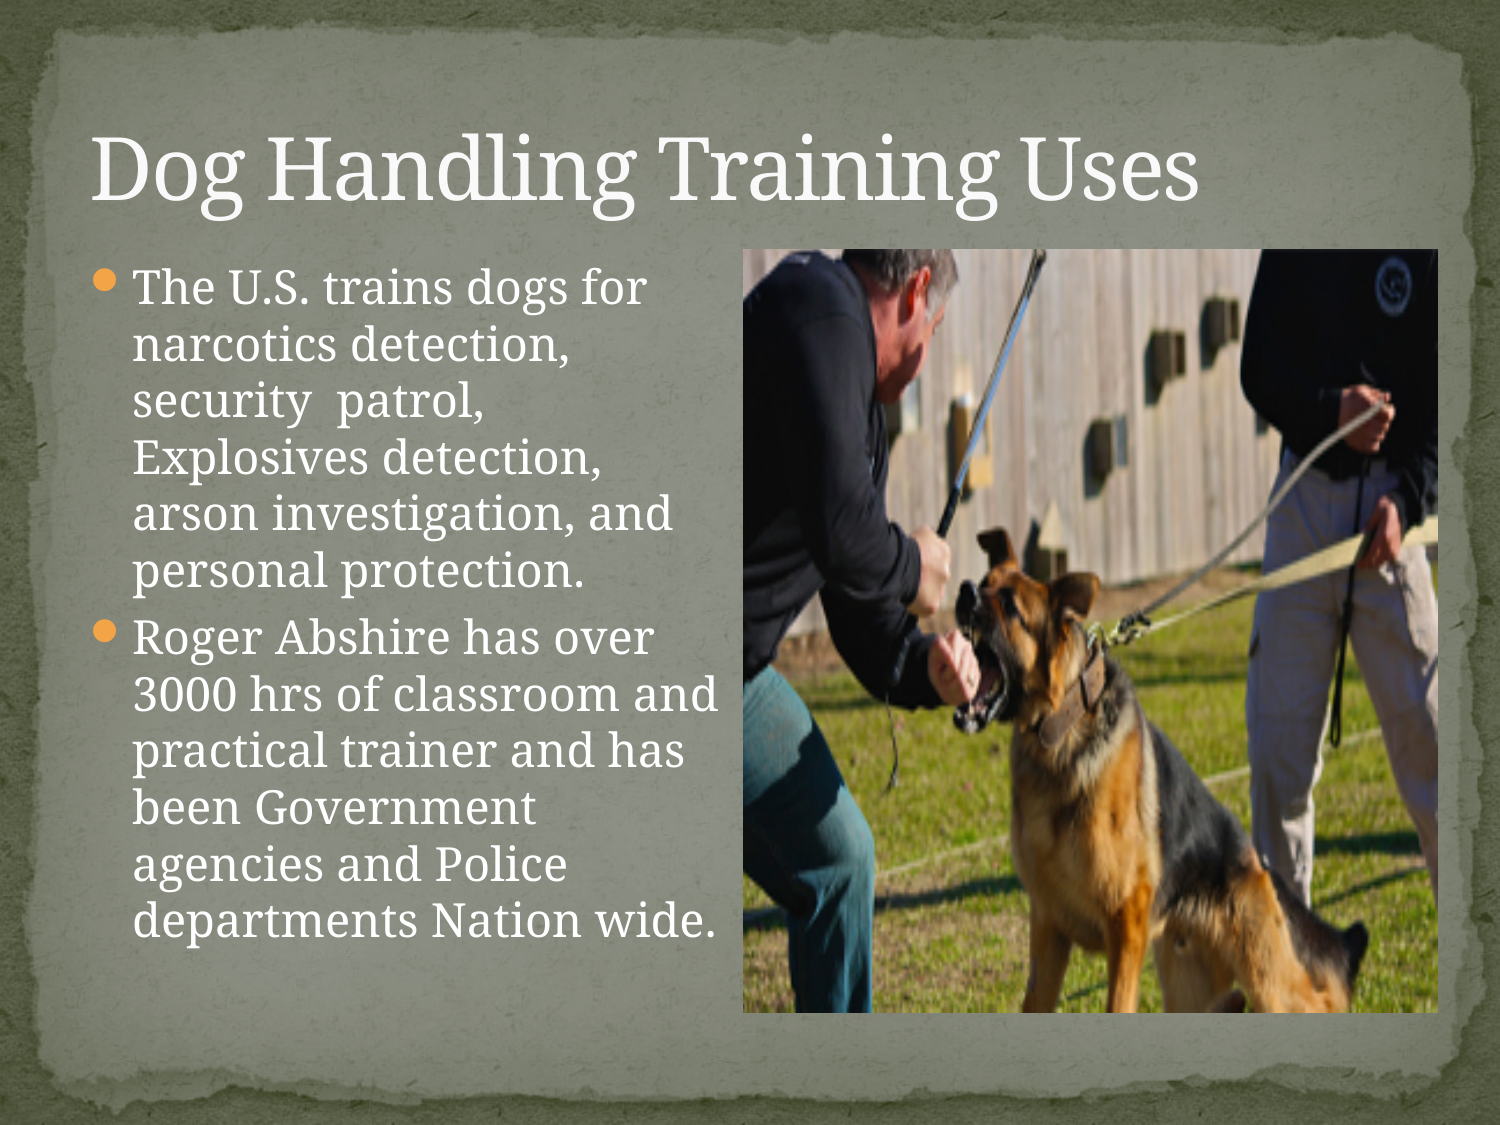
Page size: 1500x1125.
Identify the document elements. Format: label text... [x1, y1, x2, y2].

picture [743, 249, 1438, 1013]
list The U.S. trains dogs for narcotics detection, security patrol, Explosives detection, arson investigation, and personal protection. Roger Abshire has over 3000 hrs of classroom and practical trainer and has been Government agencies and Police departments Nation wide. [75, 249, 736, 1000]
title Dog Handling Training Uses [74, 24, 1425, 225]
